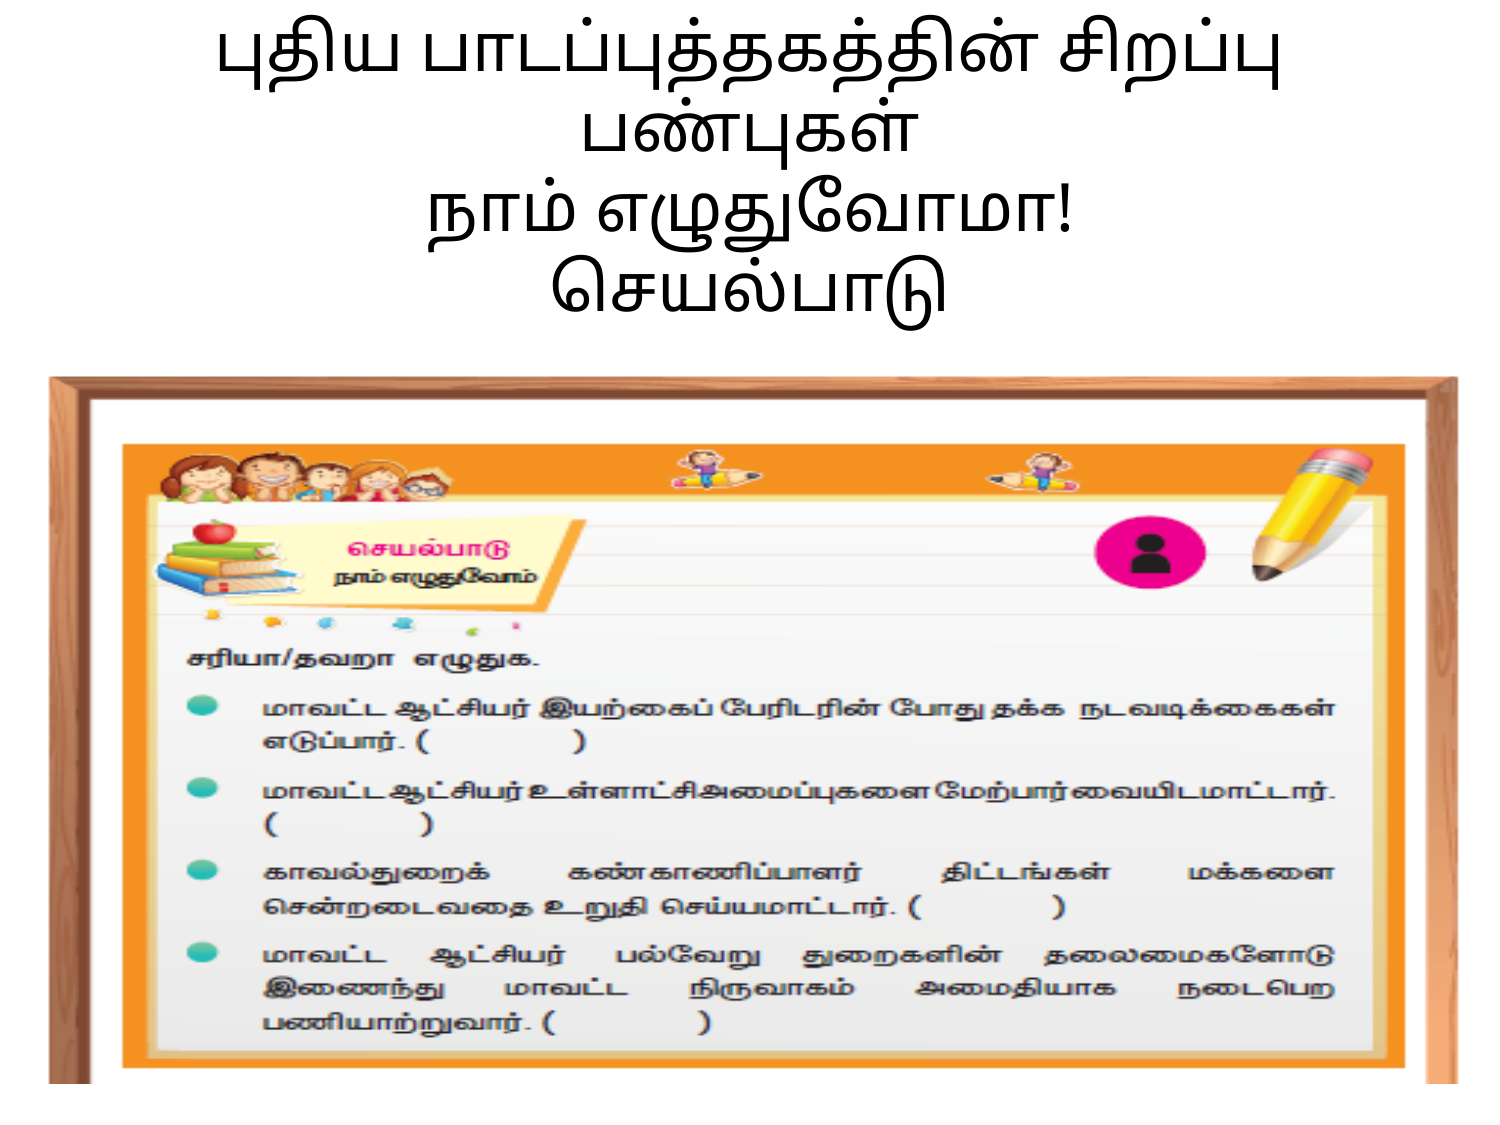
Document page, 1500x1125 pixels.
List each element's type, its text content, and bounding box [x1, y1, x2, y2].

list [12, 352, 1500, 1084]
title புதிய பாடப்புத்தகத்தின் சிறப்பு பண்புகள் நாம் எழுதுவோமா! செயல்பாடு [75, 0, 1425, 351]
